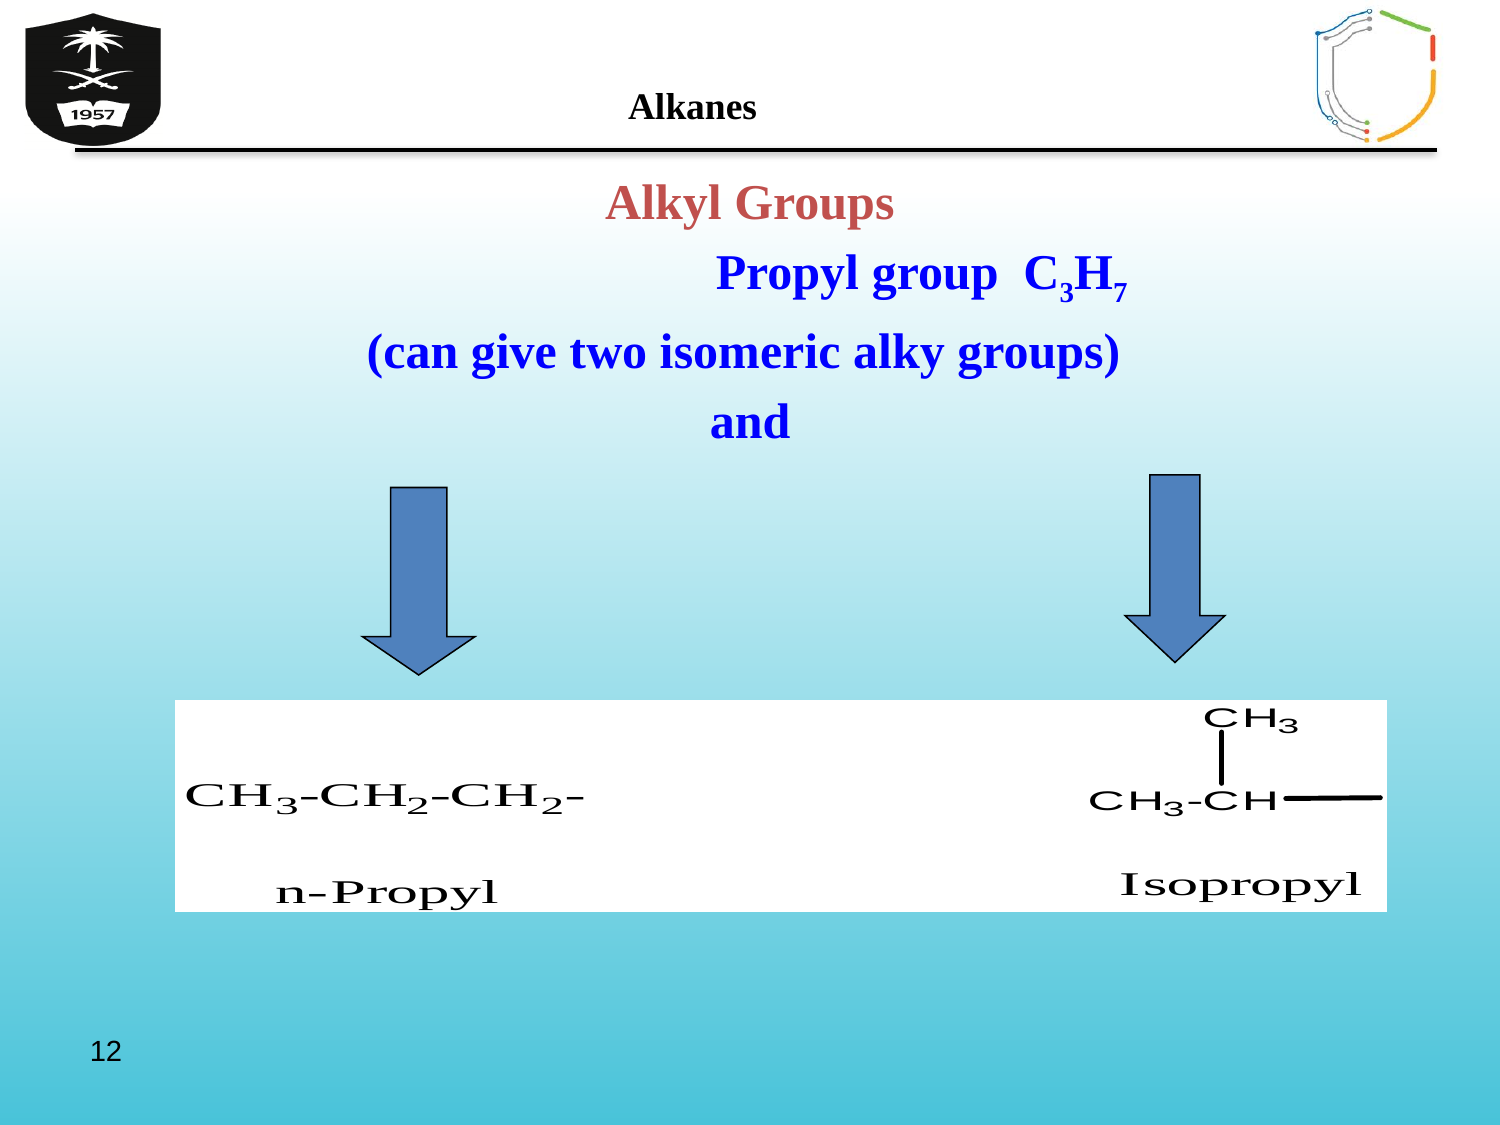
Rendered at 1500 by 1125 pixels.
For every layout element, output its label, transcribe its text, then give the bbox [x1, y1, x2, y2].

text_box 12 [75, 1024, 425, 1103]
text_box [174, 699, 1388, 913]
picture [24, 12, 163, 151]
text_box [1125, 474, 1225, 663]
picture [1287, 0, 1463, 165]
text_box Alkanes [613, 74, 773, 135]
text_box [362, 487, 475, 676]
text_box Alkyl Groups Propyl group C3H7 (can give two isomeric alky groups) and [0, 162, 1500, 475]
